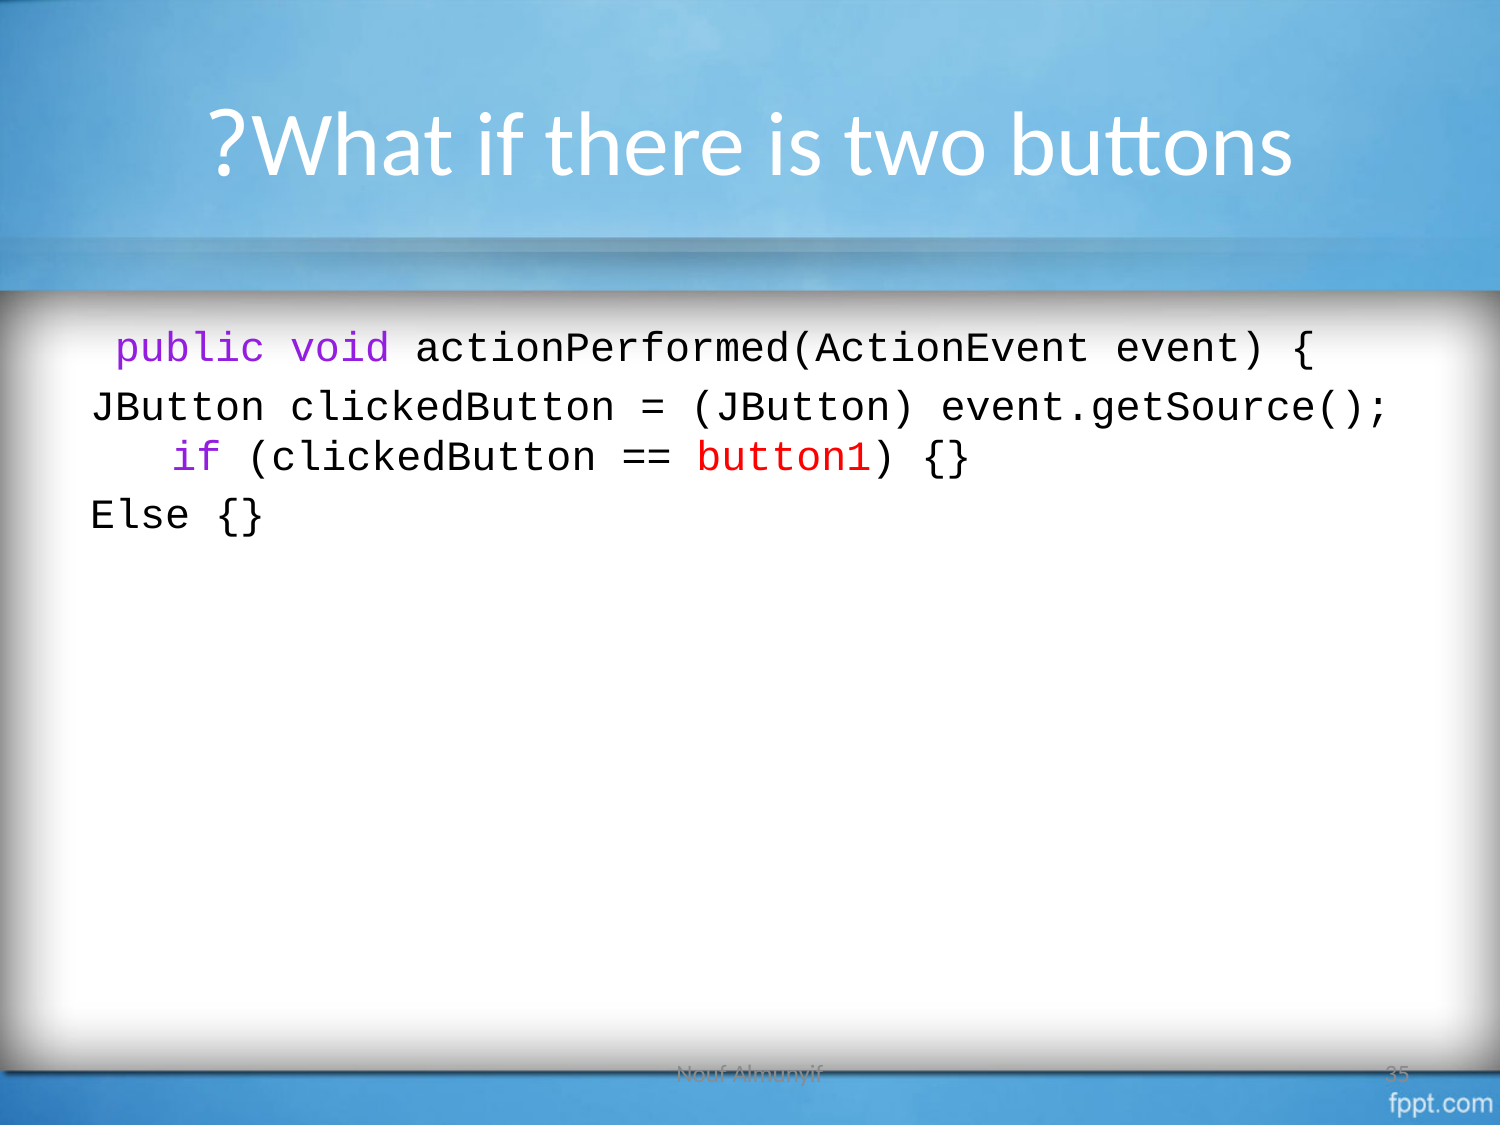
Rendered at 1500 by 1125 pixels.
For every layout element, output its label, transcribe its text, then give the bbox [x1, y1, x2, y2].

title What if there is two buttons? [75, 45, 1425, 233]
slide_number 35 [1074, 1042, 1425, 1103]
picture [0, 0, 1500, 1125]
footer Nouf Almunyif [512, 1042, 988, 1103]
list public void actionPerformed(ActionEvent event) { JButton clickedButton = (JButton) event.getSource(); if (clickedButton == button1) {} Else {} [75, 312, 1425, 1005]
